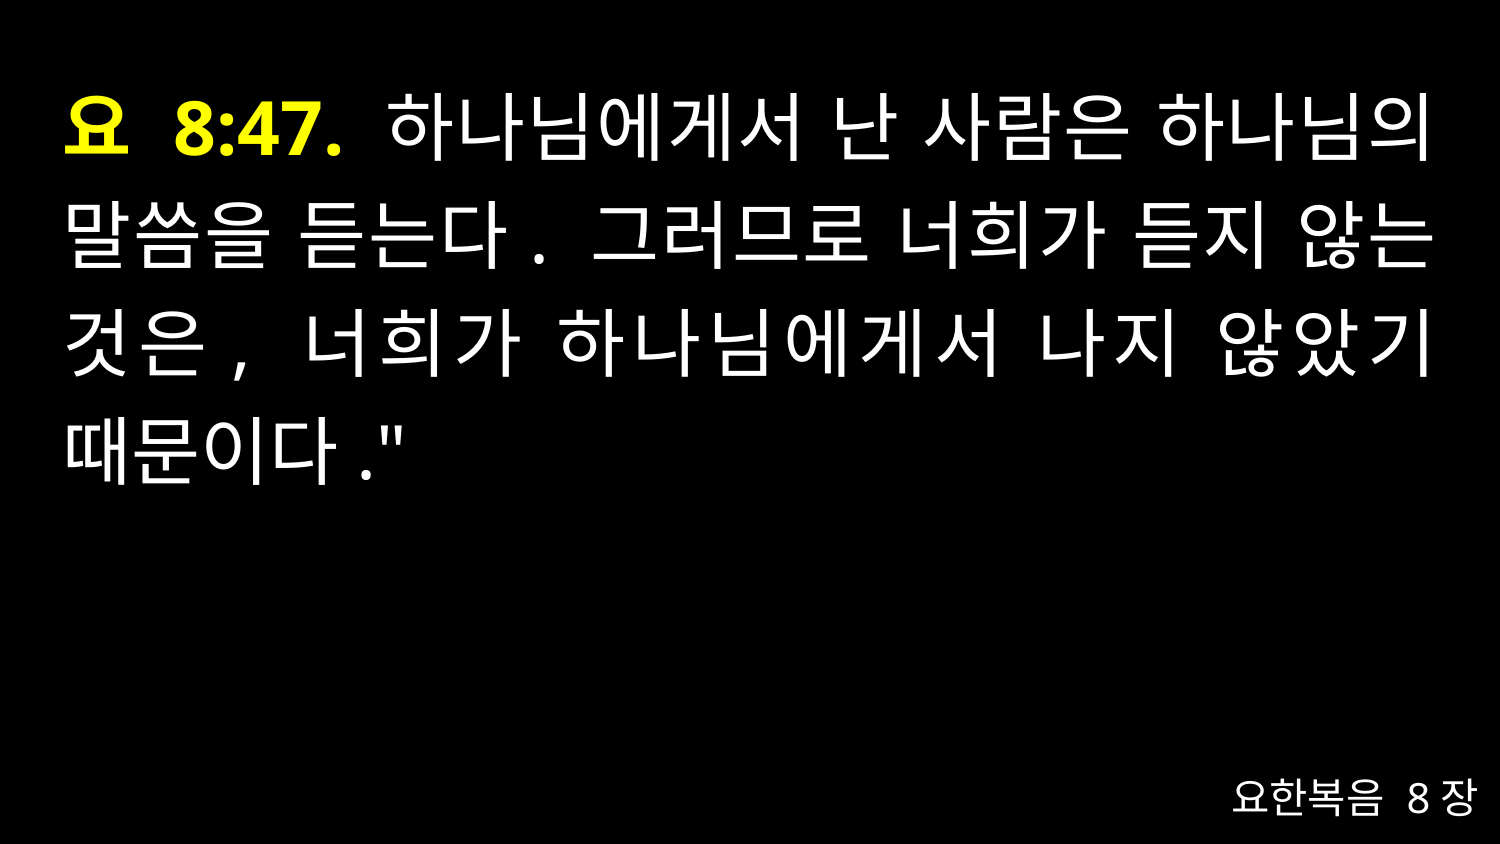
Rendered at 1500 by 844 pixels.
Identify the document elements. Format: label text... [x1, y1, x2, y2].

title 요 8:47. 하나님에게서 난 사람은 하나님의 말씀을 듣는다. 그러므로 너희가 듣지 않는 것은, 너희가 하나님에게서 나지 않았기 때문이다." [0, 0, 1500, 844]
subtitle 요한복음 8장 [916, 770, 1500, 844]
